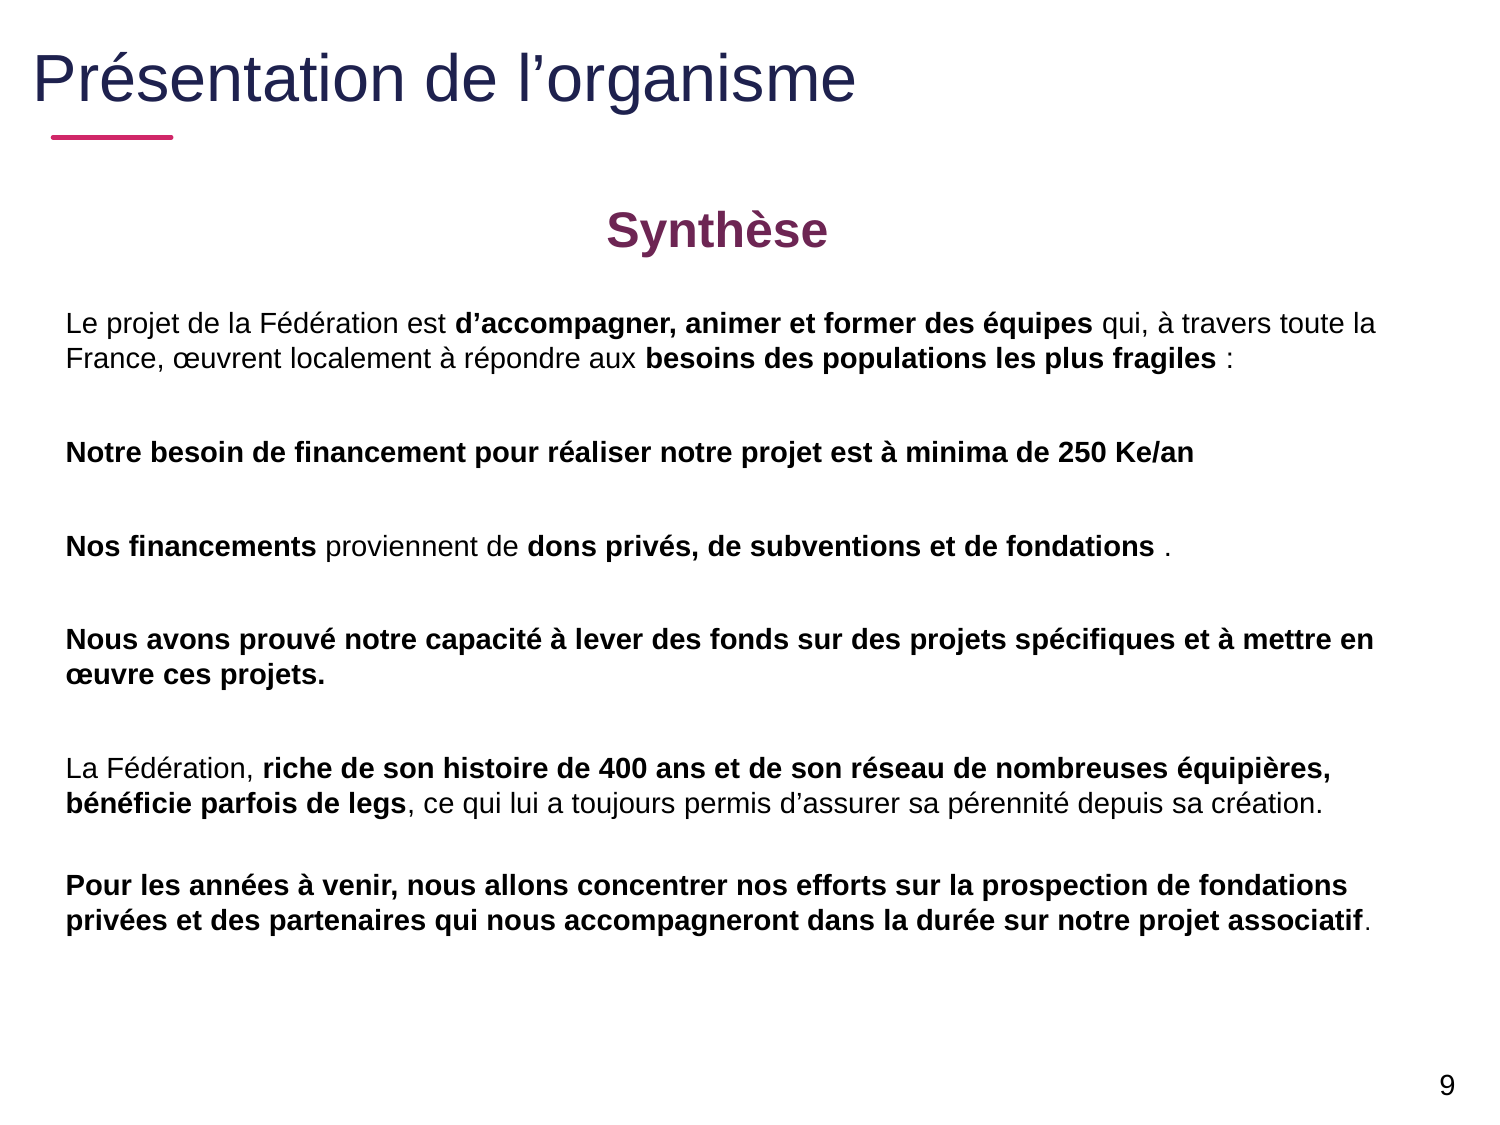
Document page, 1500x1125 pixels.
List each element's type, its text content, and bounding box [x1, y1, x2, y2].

list Présentation de l’organisme [17, 27, 1471, 130]
list Synthèse Le projet de la Fédération est d’accompagner, animer et former des équipes qui, à travers toute la France, œuvrent localement à répondre aux besoins des populations les plus fragiles : Notre besoin de financement pour réaliser notre projet est à minima de 250 Ke/an Nos financements proviennent de dons privés, de subventions et de fondations . Nous avons prouvé notre capacité à lever des fonds sur des projets spécifiques et à mettre en œuvre ces projets. La Fédération, riche de son histoire de 400 ans et de son réseau de nombreuses équipières, bénéficie parfois de legs, ce qui lui a toujours permis d’assurer sa pérennité depuis sa création. Pour les années à venir, nous allons concentrer nos efforts sur la prospection de fondations privées et des partenaires qui nous accompagneront dans la durée sur notre projet associatif. [50, 189, 1399, 1083]
slide_number 9 [1120, 1058, 1471, 1102]
